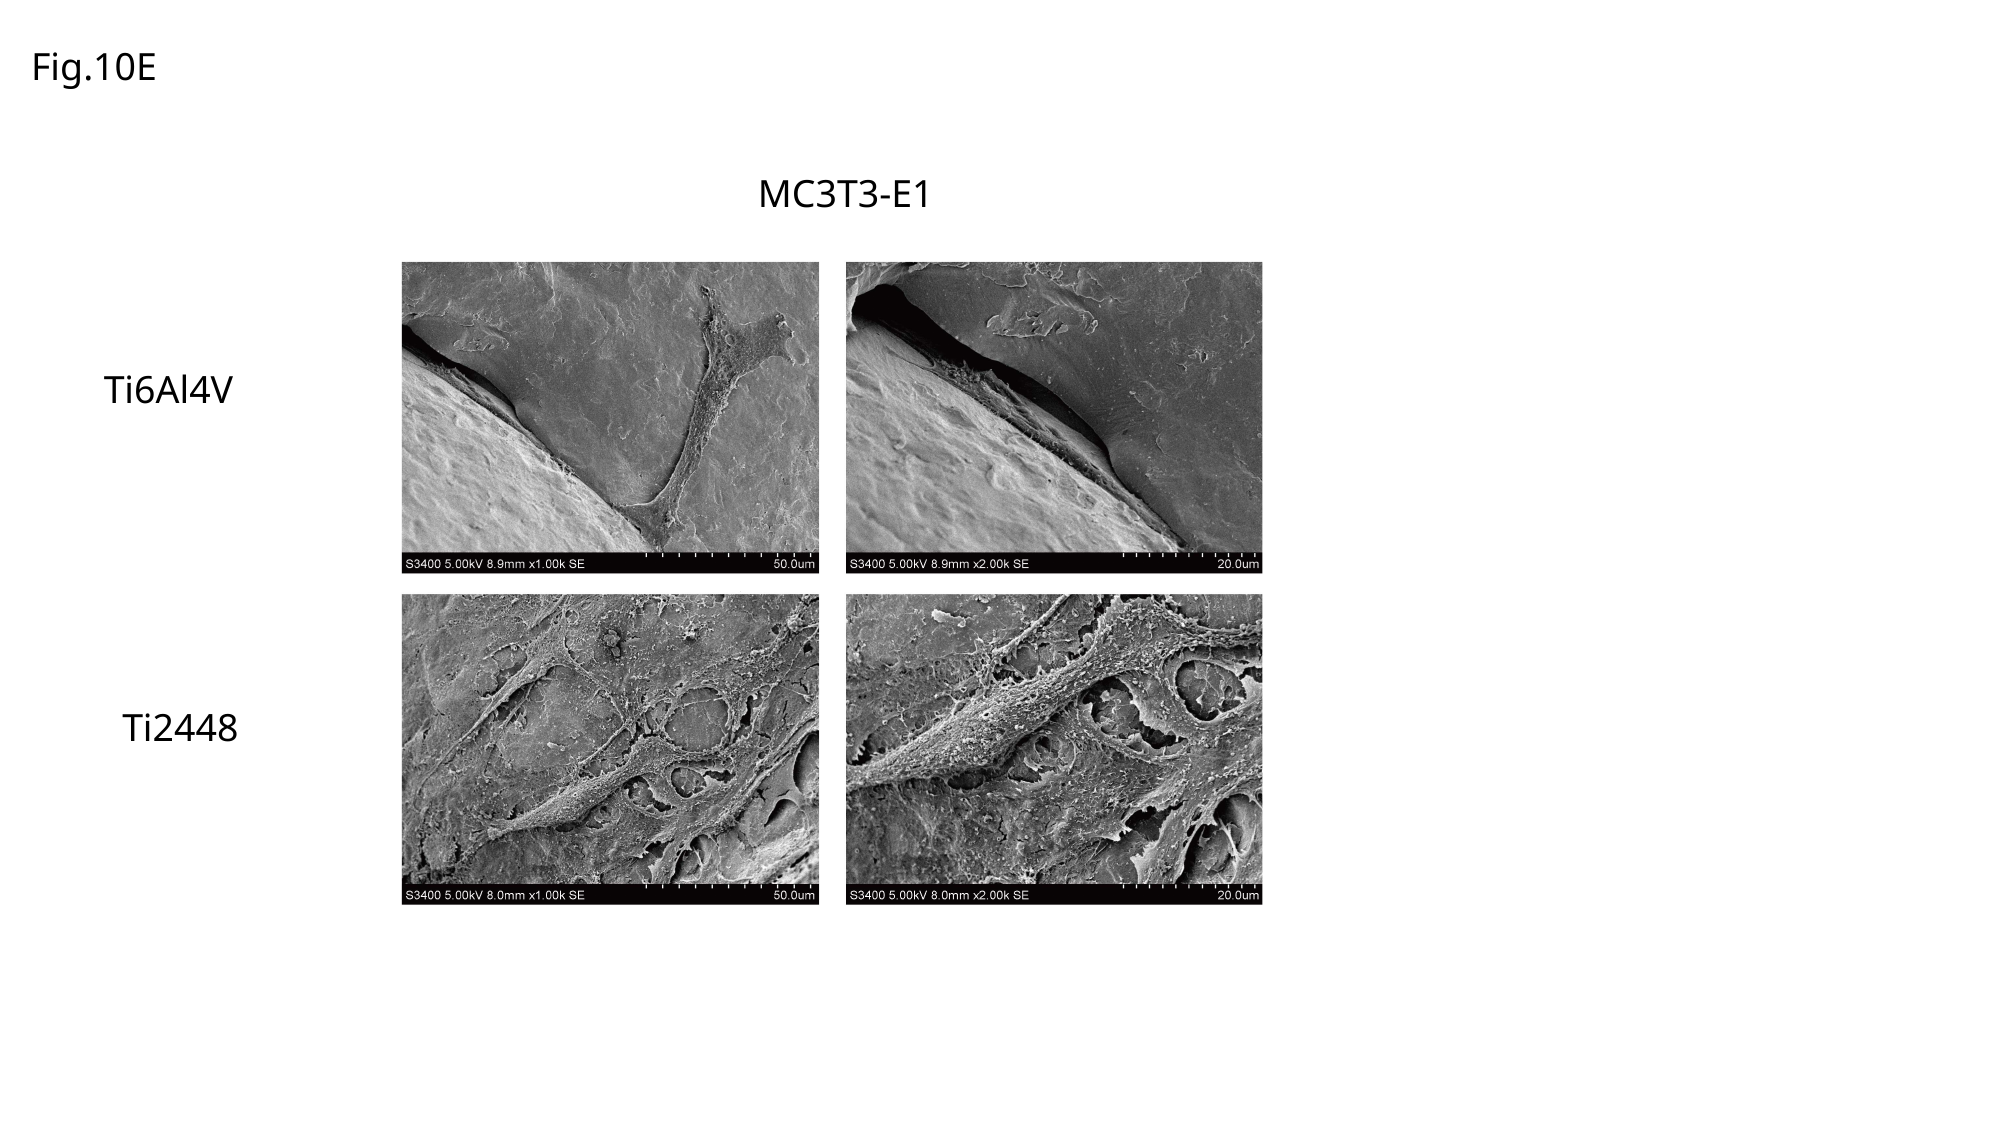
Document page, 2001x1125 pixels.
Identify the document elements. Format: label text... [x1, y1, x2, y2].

picture [401, 260, 820, 575]
picture [401, 592, 820, 906]
picture [844, 260, 1263, 575]
text_box Ti2448 [107, 696, 254, 756]
text_box Ti6Al4V [88, 358, 249, 419]
picture [844, 592, 1263, 906]
text_box MC3T3-E1 [743, 162, 949, 222]
text_box Fig.10E [16, 35, 172, 96]
